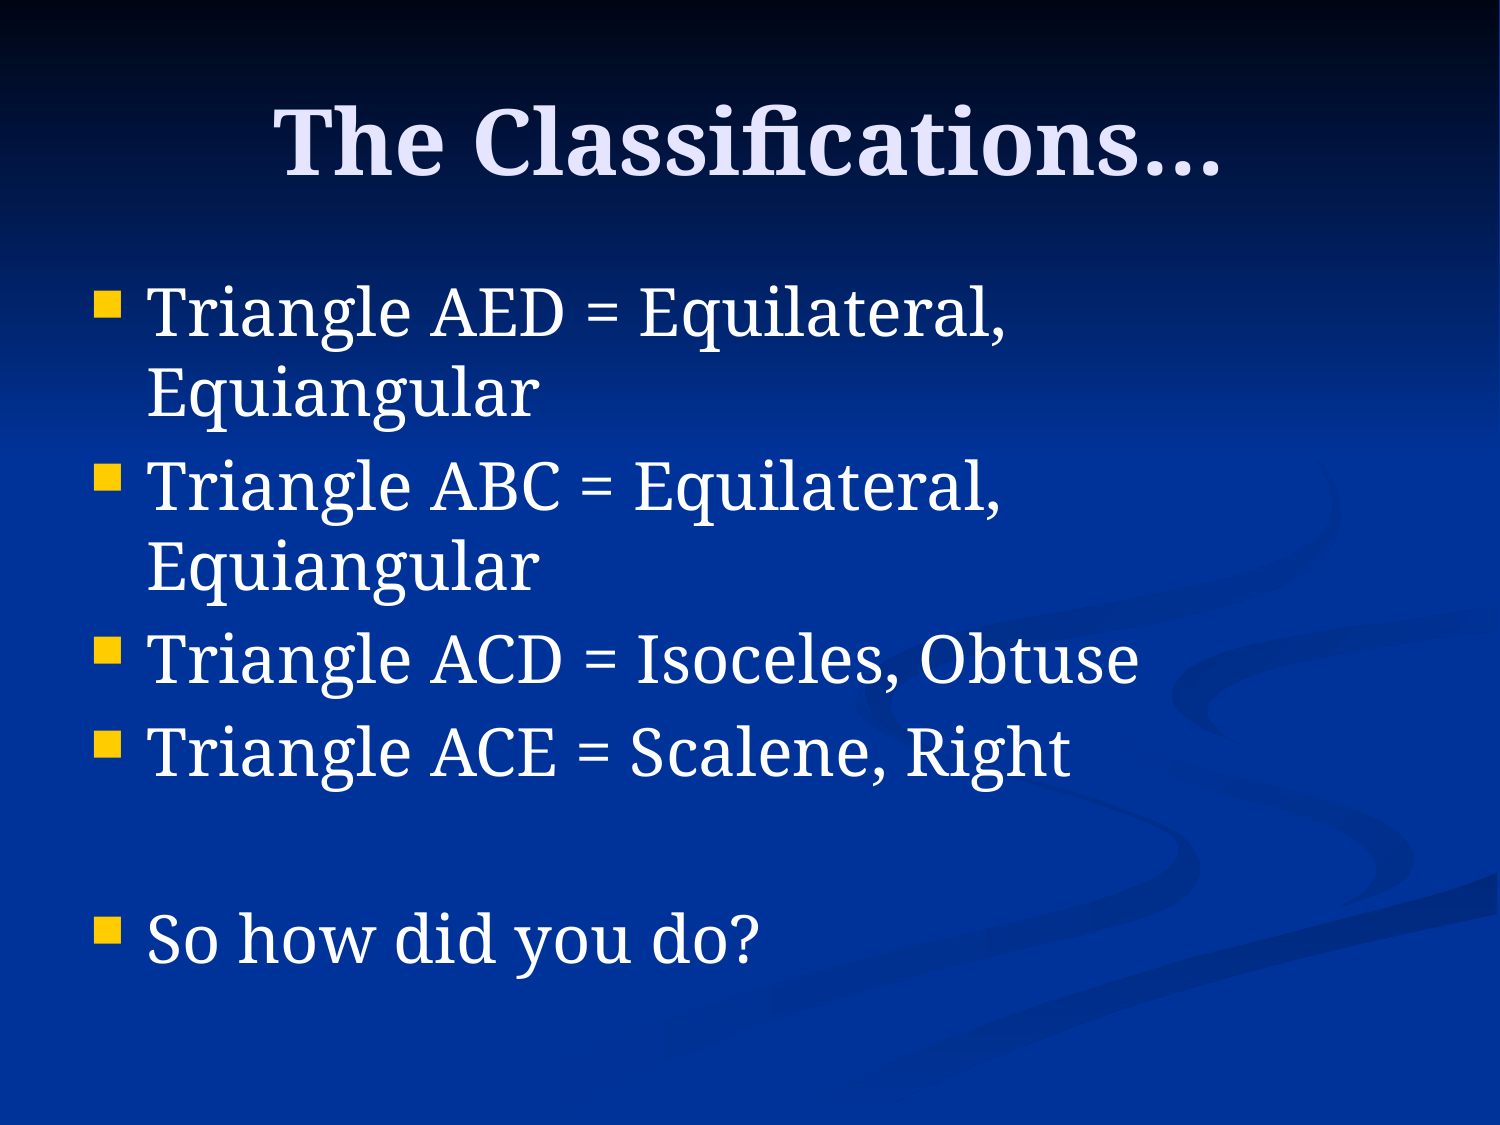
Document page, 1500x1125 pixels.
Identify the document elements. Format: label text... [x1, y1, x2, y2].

list Triangle AED = Equilateral, Equiangular Triangle ABC = Equilateral, Equiangular Triangle ACD = Isoceles, Obtuse Triangle ACE = Scalene, Right So how did you do? [75, 262, 1425, 1005]
title The Classifications… [75, 45, 1425, 233]
